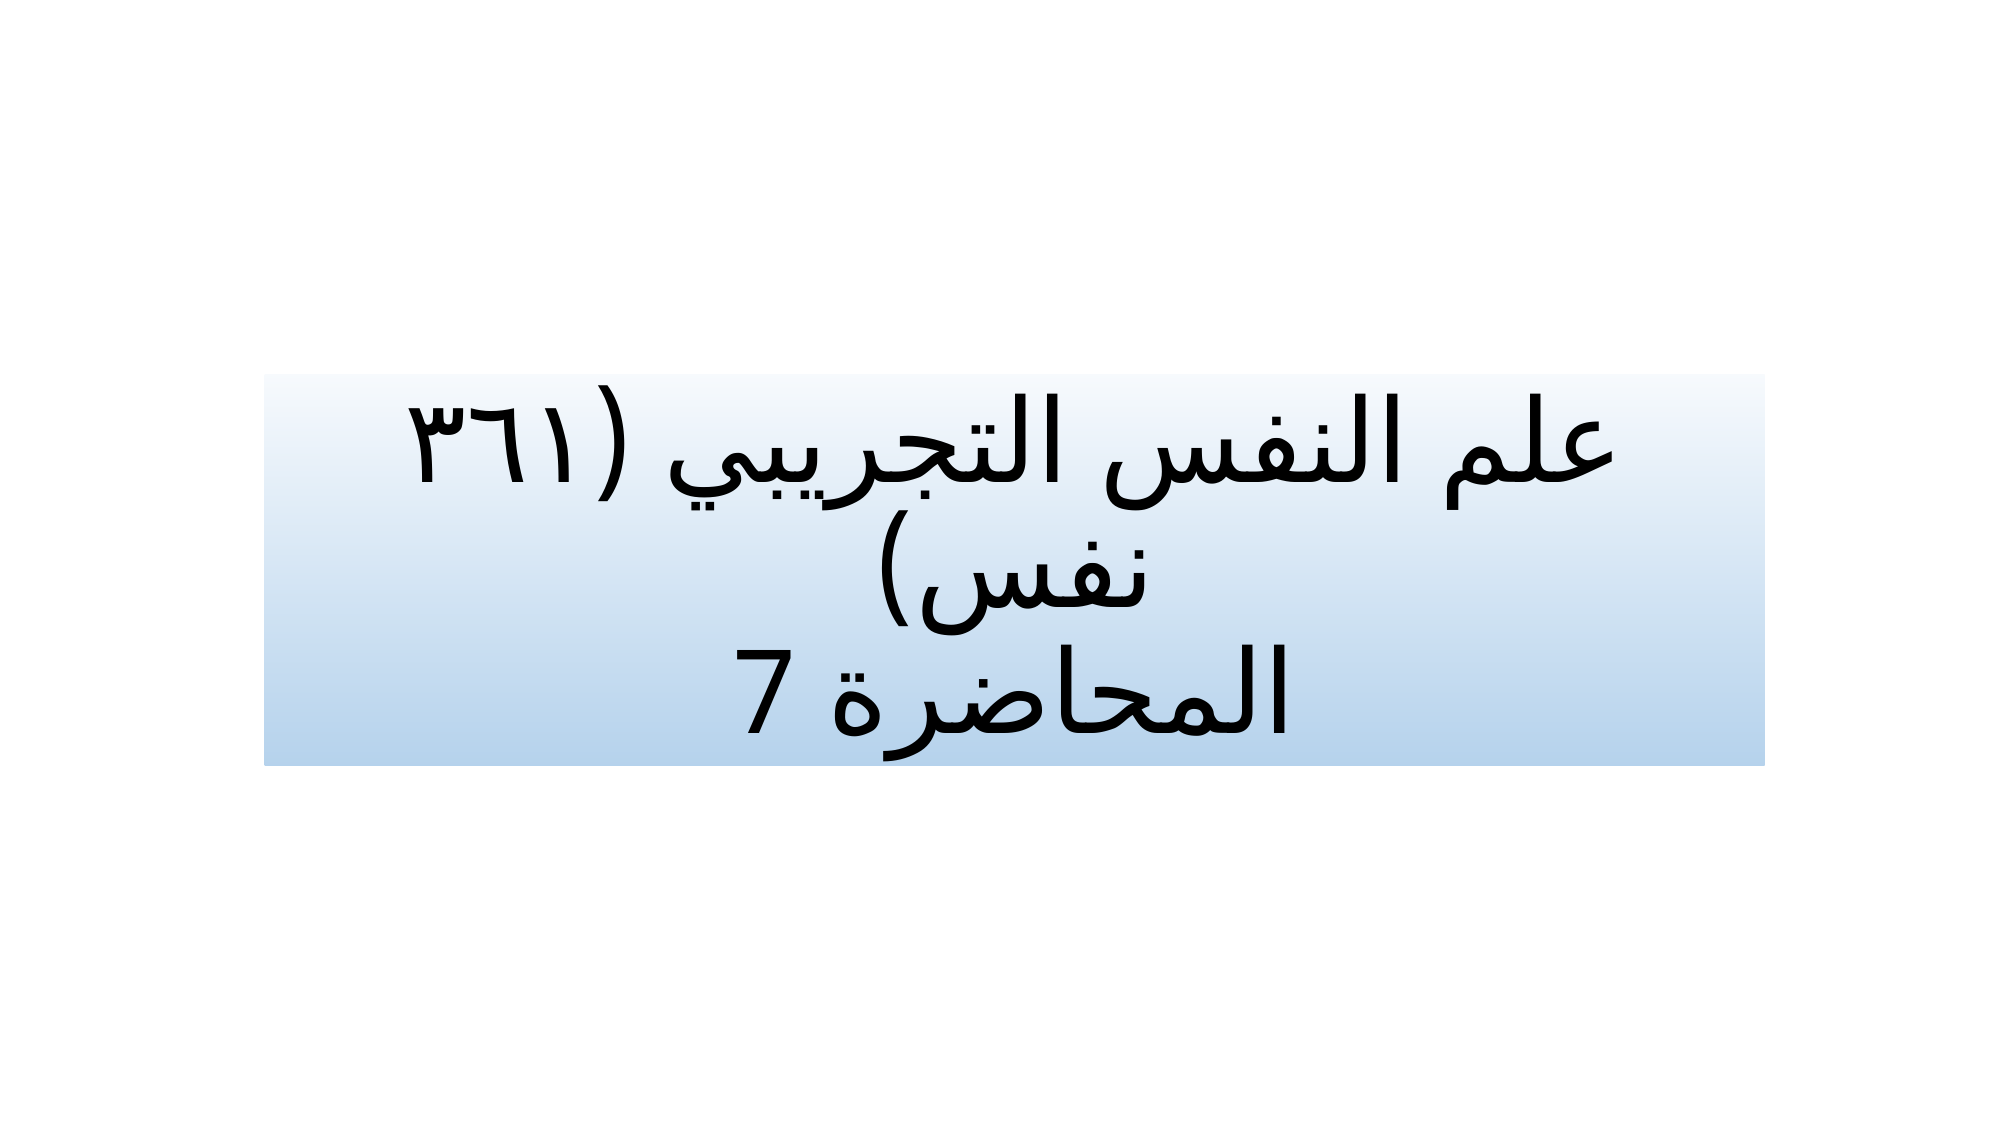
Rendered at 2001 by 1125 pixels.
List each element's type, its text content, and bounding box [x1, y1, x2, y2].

title علم النفس التجريبي (٣٦١ نفس) المحاضرة 7 [264, 374, 1765, 766]
